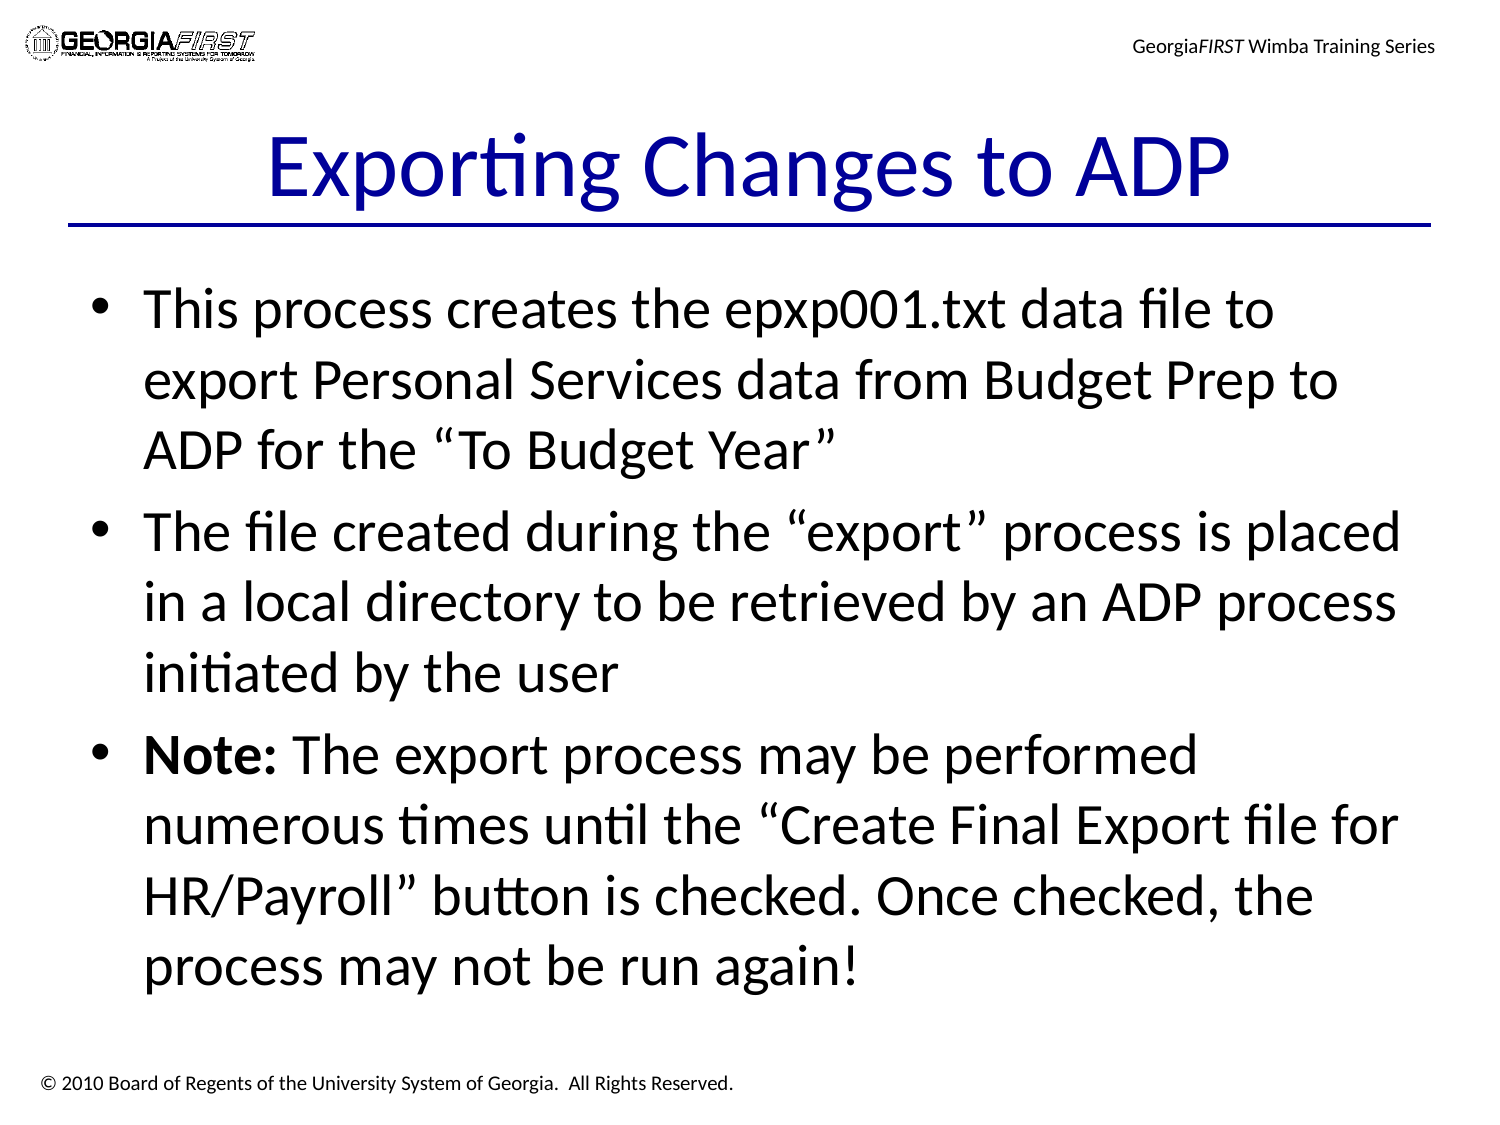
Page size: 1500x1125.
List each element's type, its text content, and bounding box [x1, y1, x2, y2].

list This process creates the epxp001.txt data file to export Personal Services data from Budget Prep to ADP for the “To Budget Year” The file created during the “export” process is placed in a local directory to be retrieved by an ADP process initiated by the user Note: The export process may be performed numerous times until the “Create Final Export file for HR/Payroll” button is checked. Once checked, the process may not be run again! [75, 262, 1425, 1005]
title Exporting Changes to ADP [75, 87, 1425, 233]
picture [24, 24, 255, 63]
